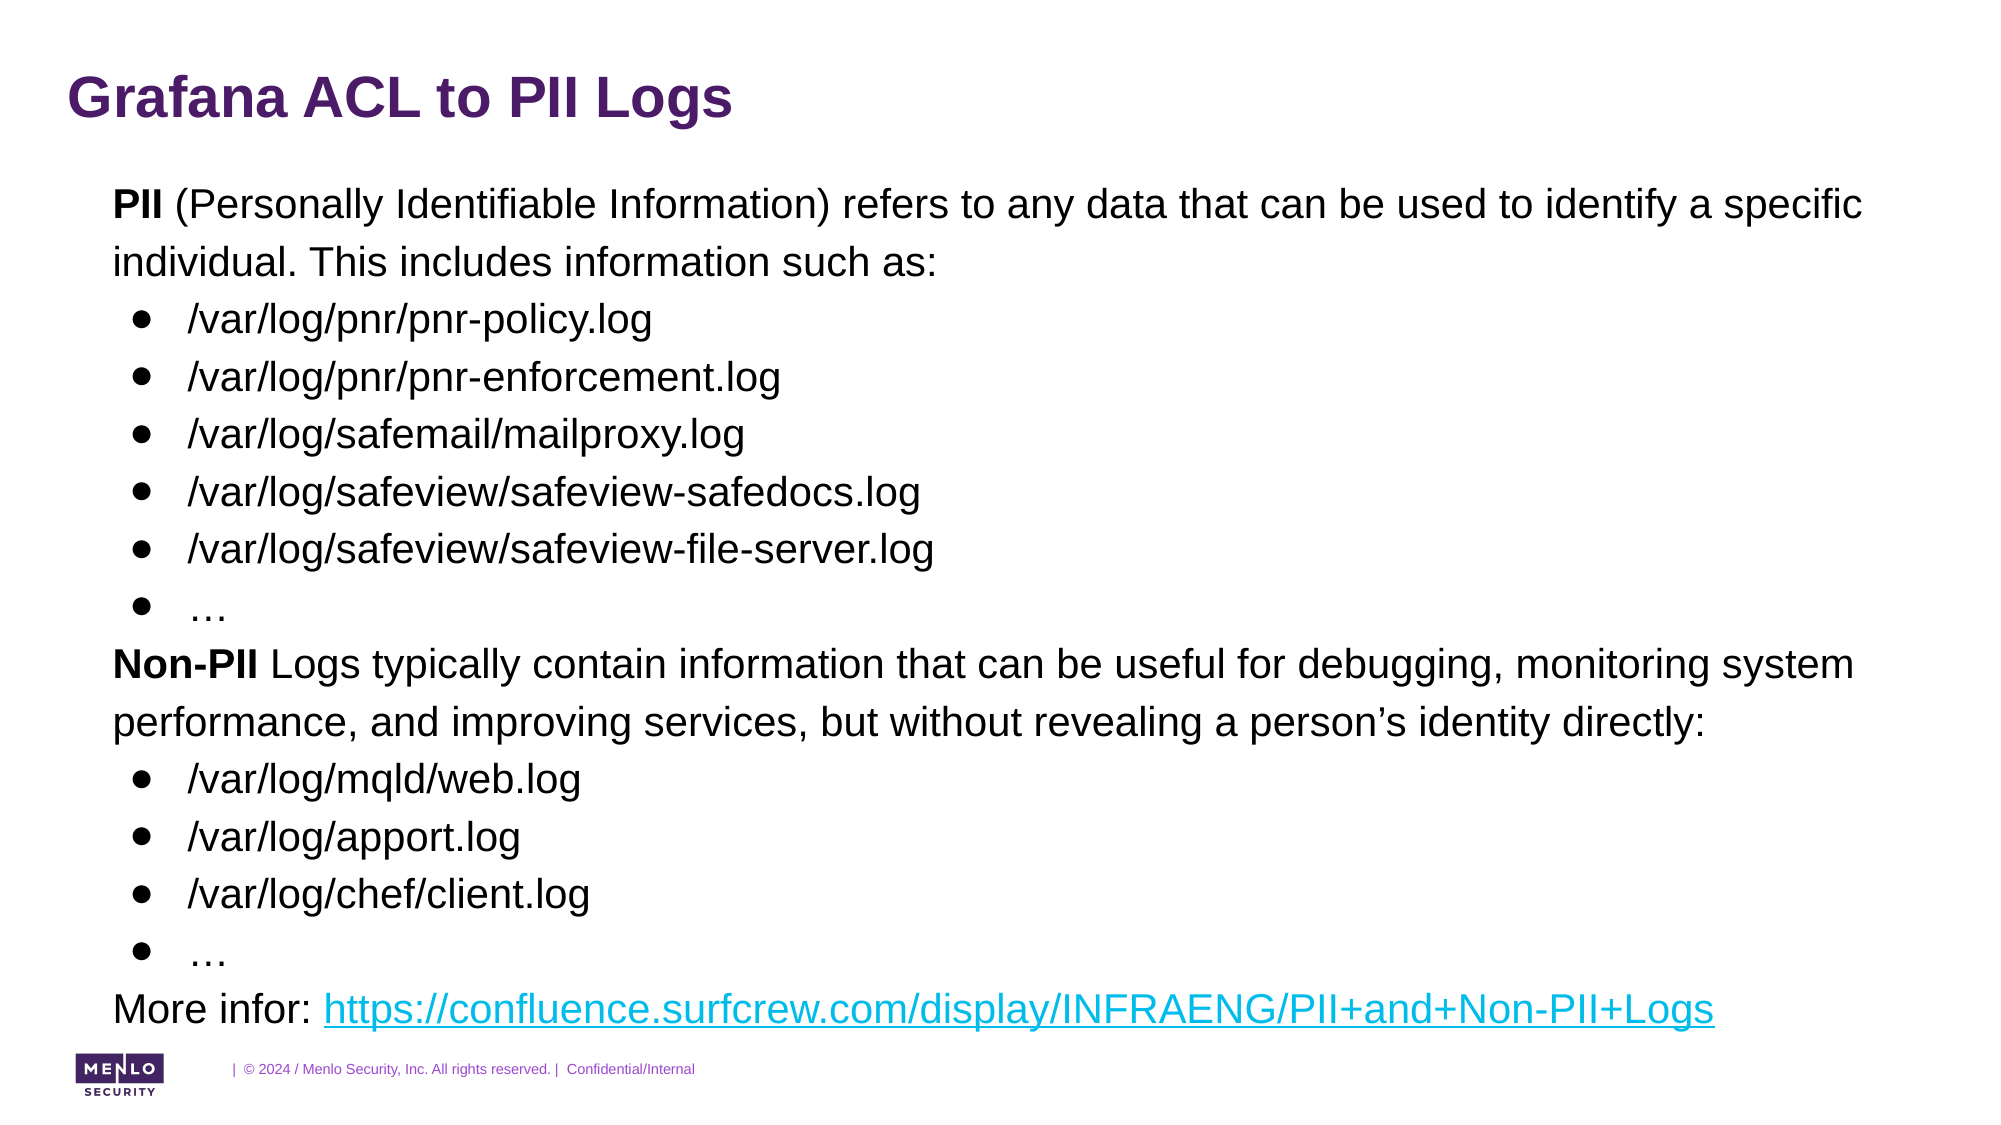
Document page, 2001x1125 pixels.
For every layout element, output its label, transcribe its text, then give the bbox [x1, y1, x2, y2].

text_box PII (Personally Identifiable Information) refers to any data that can be used to identify a specific individual. This includes information such as: /var/log/pnr/pnr-policy.log /var/log/pnr/pnr-enforcement.log /var/log/safemail/mailproxy.log /var/log/safeview/safeview-safedocs.log /var/log/safeview/safeview-file-server.log … Non-PII Logs typically contain information that can be useful for debugging, monitoring system performance, and improving services, but without revealing a person’s identity directly: /var/log/mqld/web.log /var/log/apport.log /var/log/chef/client.log … More infor: https://confluence.surfcrew.com/display/INFRAENG/PII+and+Non-PII+Logs [97, 154, 1899, 1044]
footer | © 2024 / Menlo Security, Inc. All rights reserved. | Confidential/Internal [232, 1053, 1100, 1084]
picture [46, 1024, 193, 1125]
title Grafana ACL to PII Logs [67, 58, 1929, 163]
